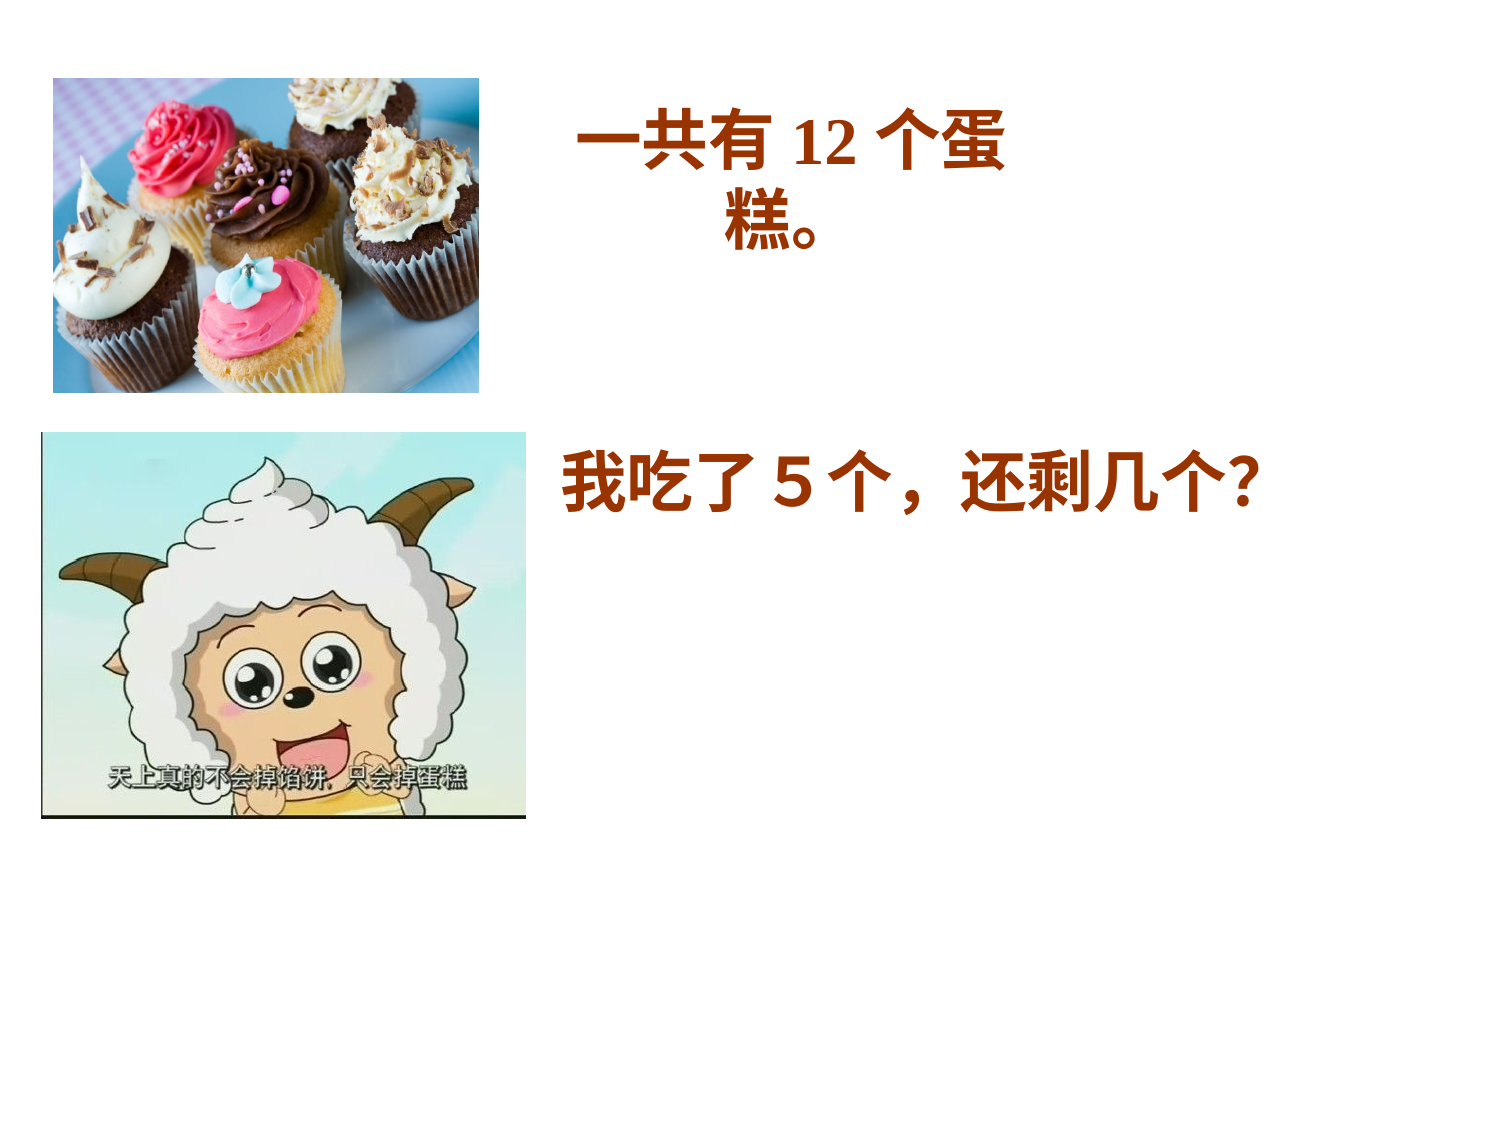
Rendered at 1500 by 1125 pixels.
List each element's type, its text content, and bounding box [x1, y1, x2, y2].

picture [41, 432, 526, 819]
text_box 一共有12个蛋糕。 [525, 90, 1057, 265]
picture [53, 78, 479, 393]
text_box 我吃了５个，还剩几个？ [526, 432, 1388, 528]
